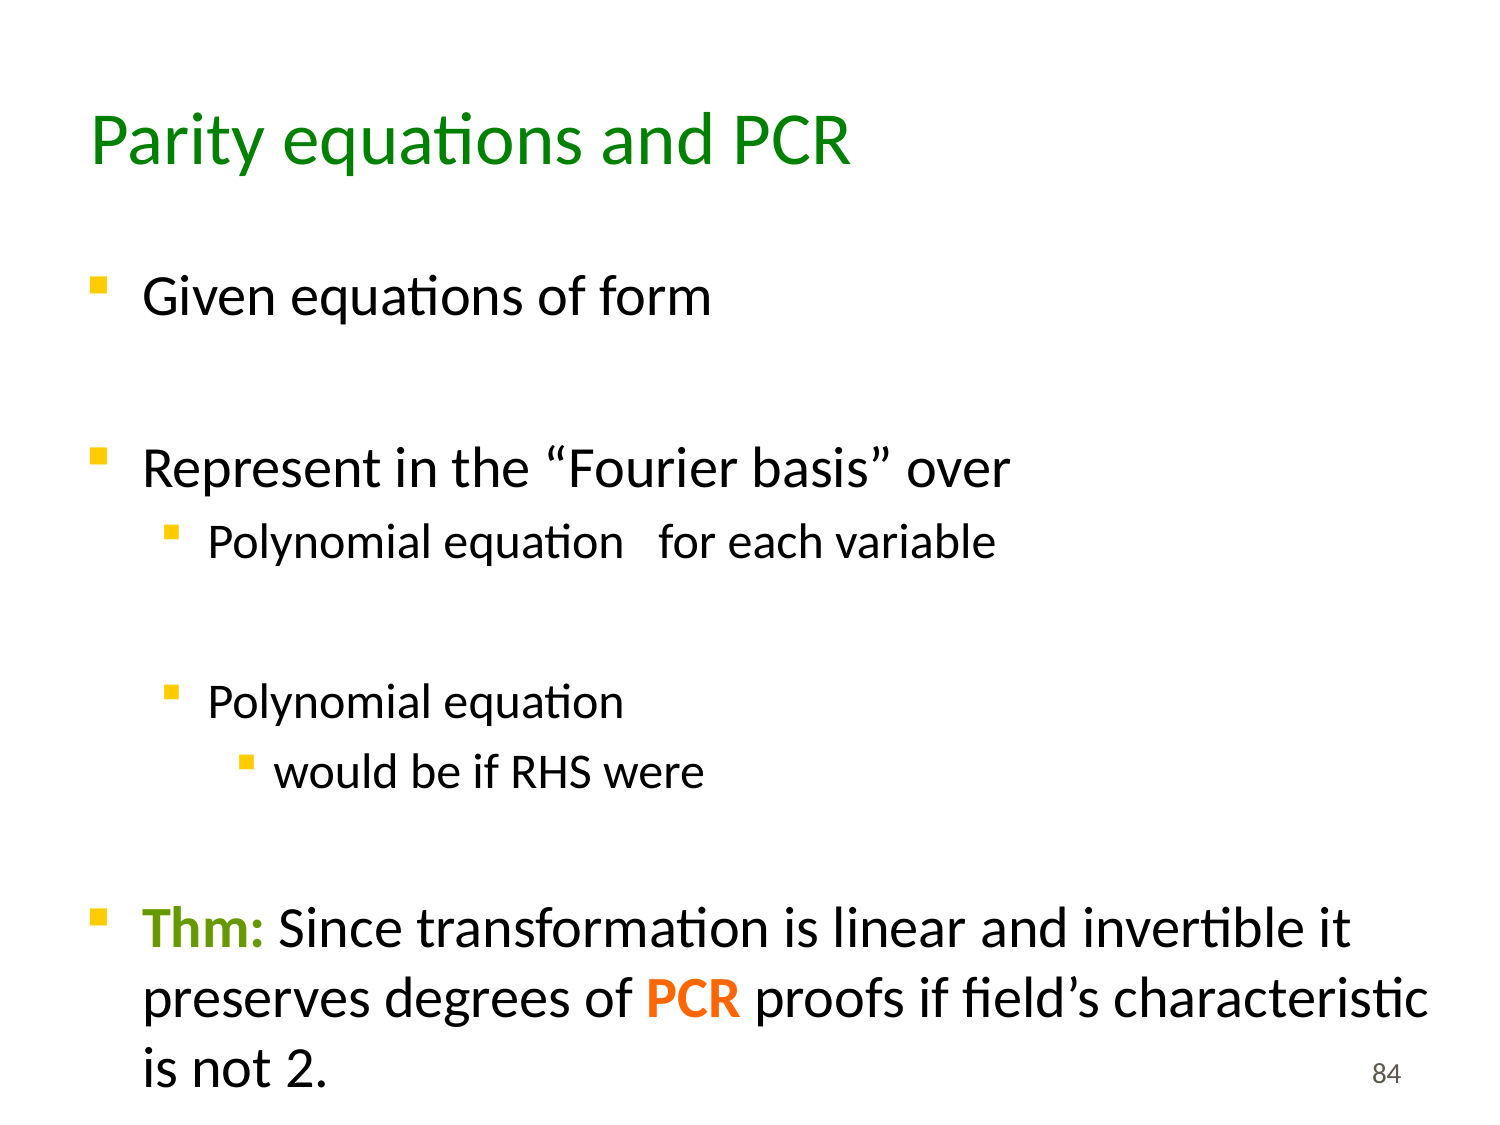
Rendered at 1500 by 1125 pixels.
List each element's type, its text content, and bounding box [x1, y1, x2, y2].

slide_number 84 [1104, 1037, 1417, 1097]
title Parity equations and PCR [75, 37, 1350, 188]
